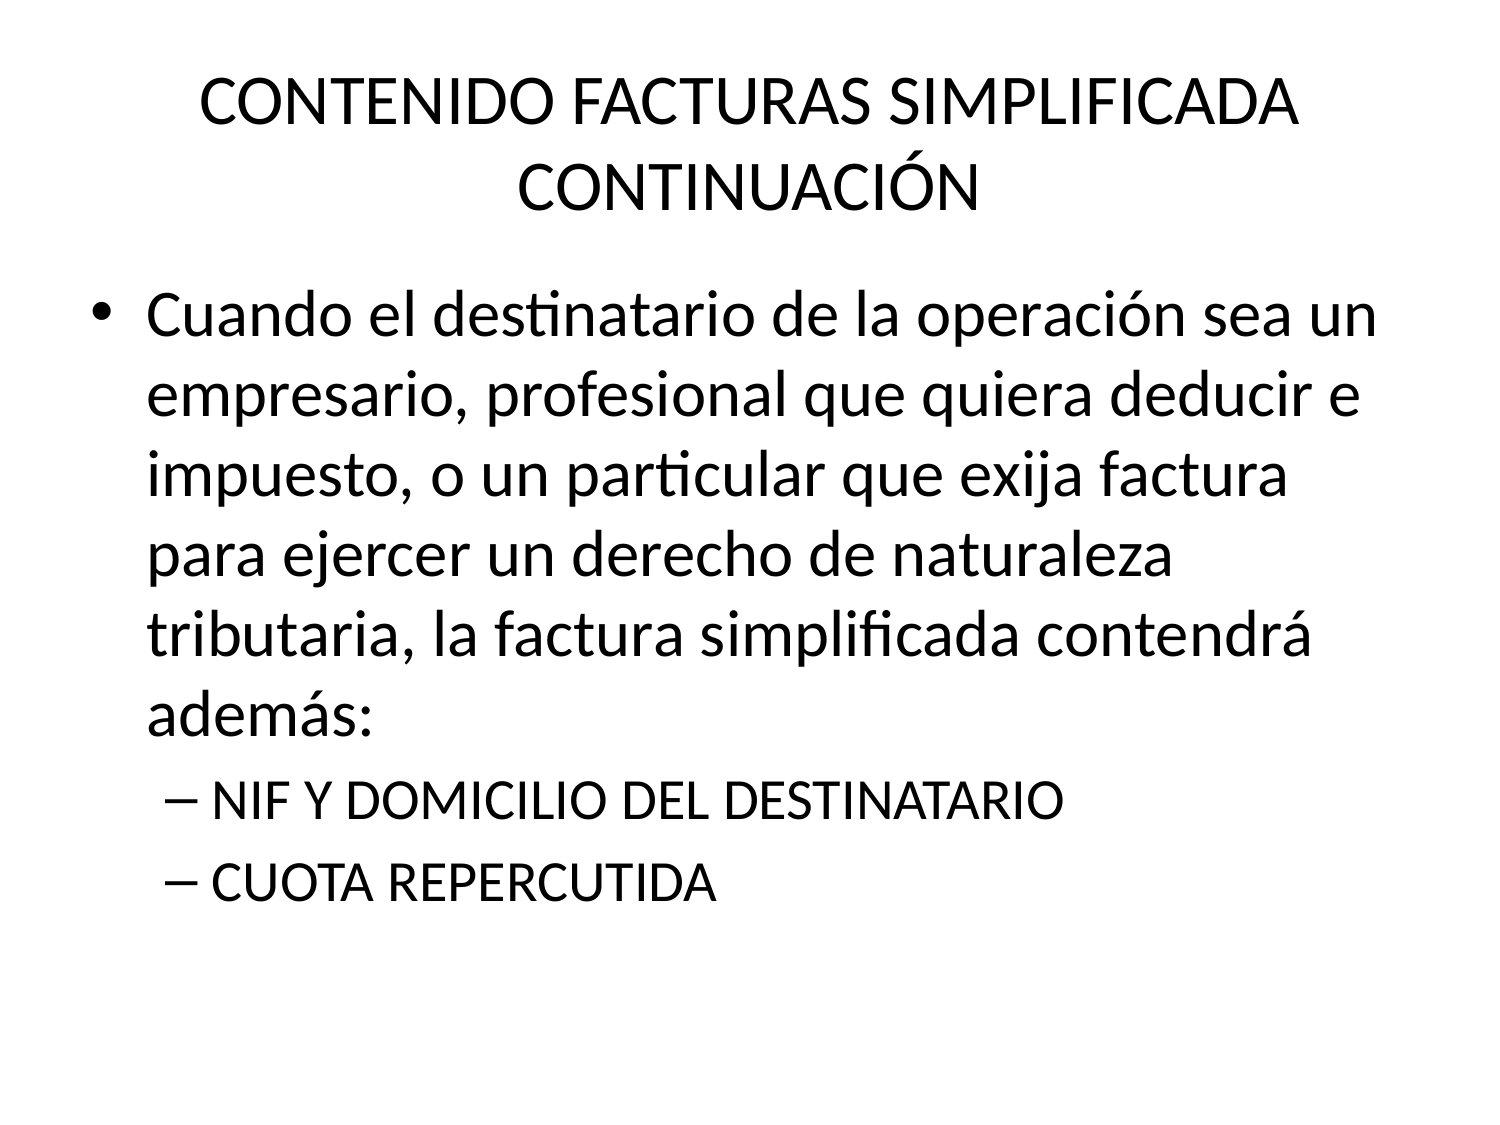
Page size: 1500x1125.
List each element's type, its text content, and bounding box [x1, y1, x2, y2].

list Cuando el destinatario de la operación sea un empresario, profesional que quiera deducir e impuesto, o un particular que exija factura para ejercer un derecho de naturaleza tributaria, la factura simplificada contendrá además: NIF Y DOMICILIO DEL DESTINATARIO CUOTA REPERCUTIDA [75, 262, 1425, 1005]
title CONTENIDO FACTURAS SIMPLIFICADA CONTINUACIÓN [75, 45, 1425, 233]
